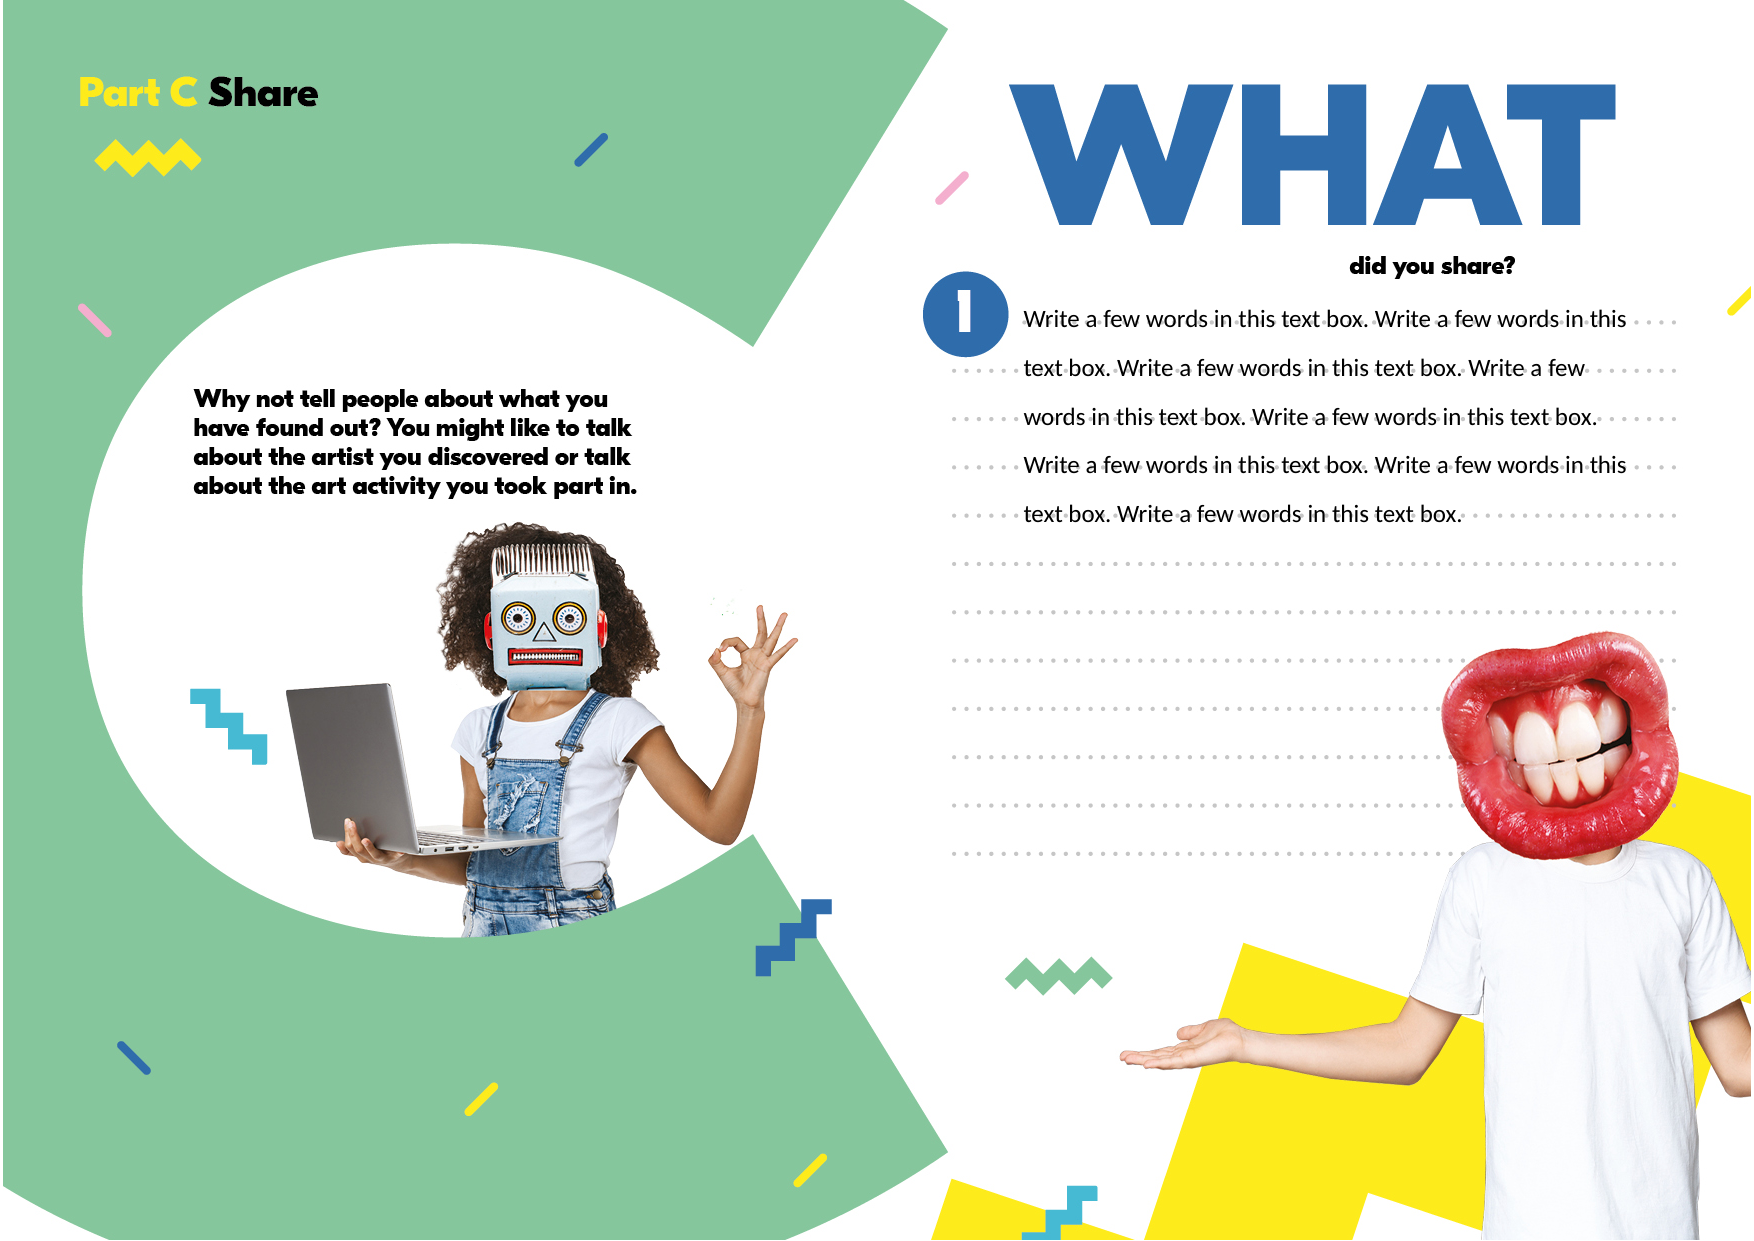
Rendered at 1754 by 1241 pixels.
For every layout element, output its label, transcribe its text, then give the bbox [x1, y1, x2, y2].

text_box Write a few words in this text box. Write a few words in this text box. Write a few words in this text box. Write a few words in this text box. Write a few words in this text box. Write a few words in this text box. Write a few words in this text box. Write a few words in this text box. [1008, 276, 1669, 584]
picture [3, 0, 1751, 1240]
